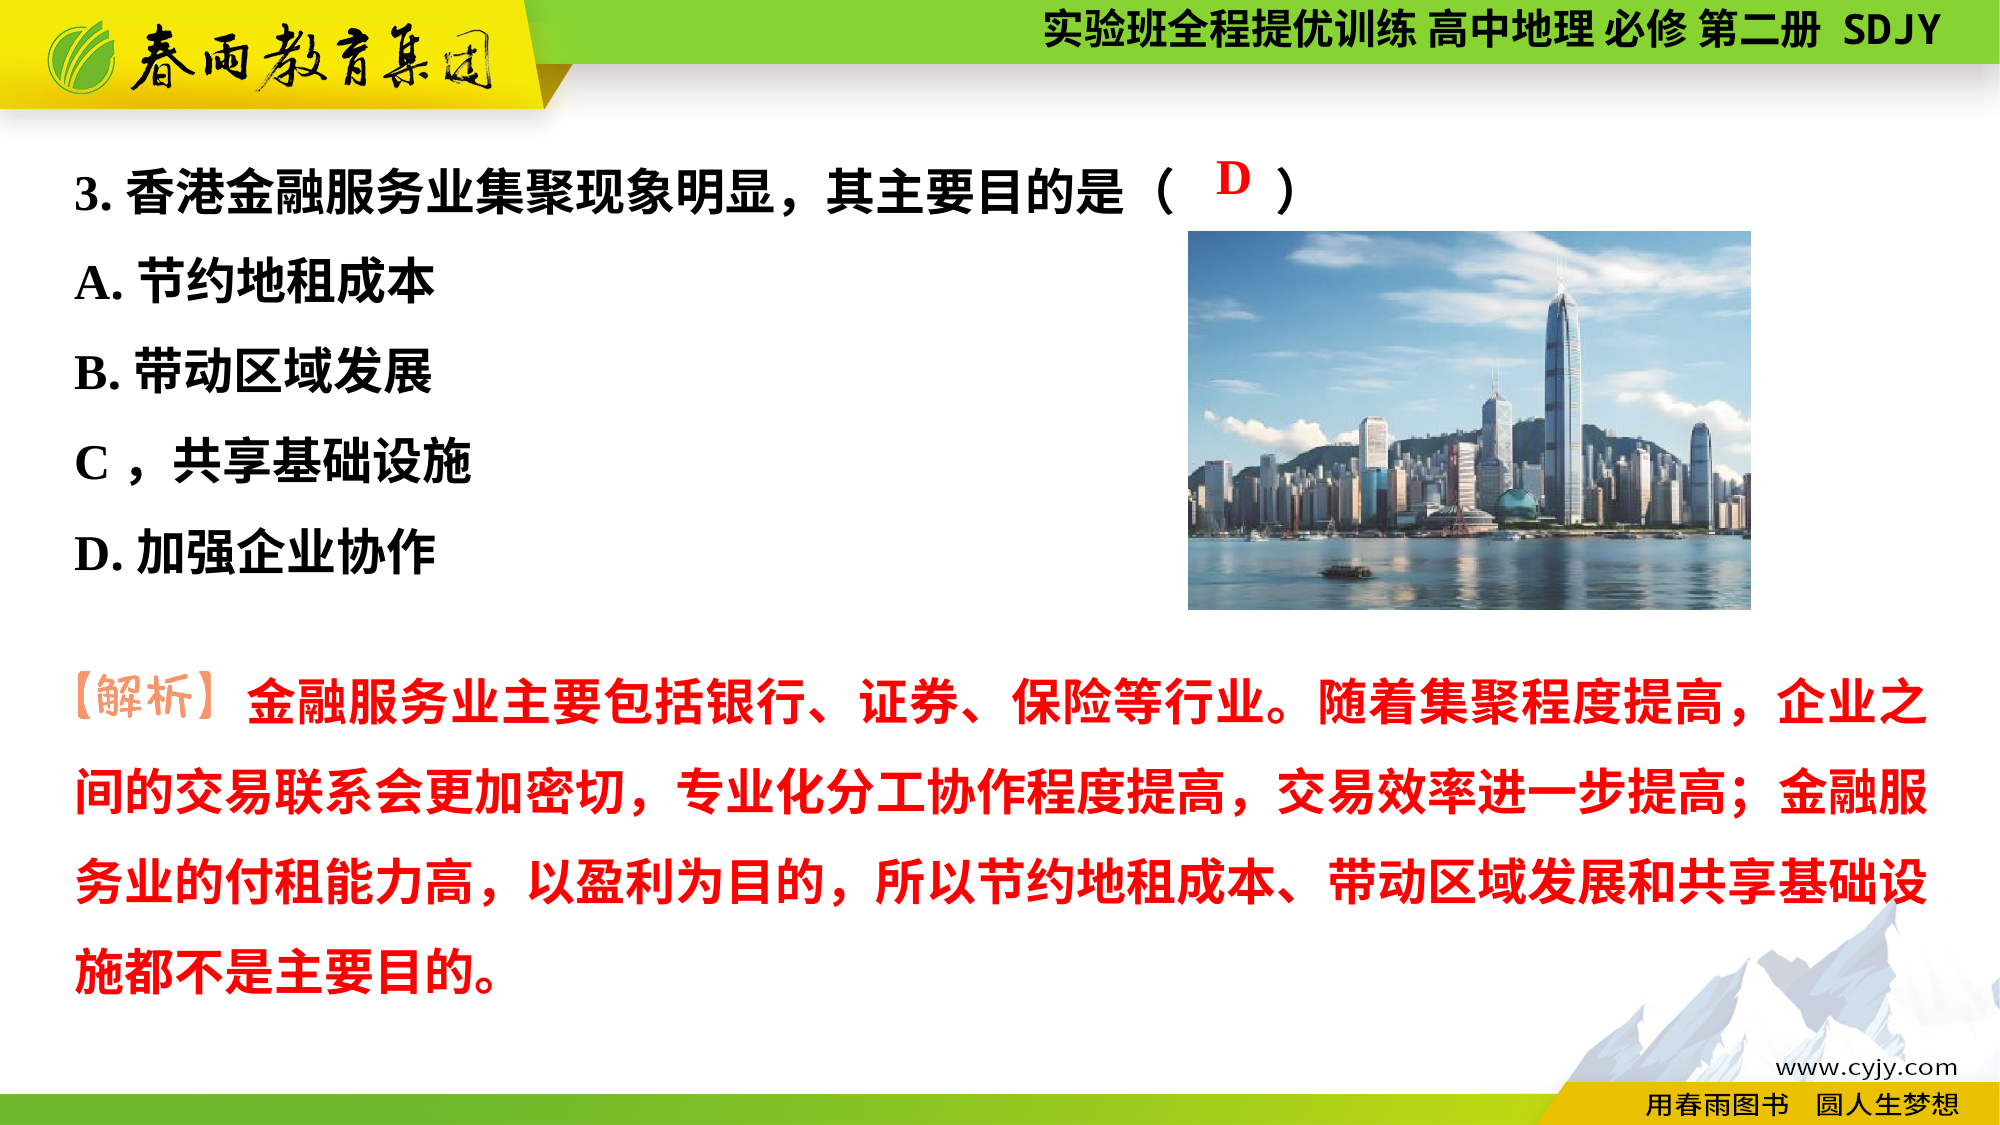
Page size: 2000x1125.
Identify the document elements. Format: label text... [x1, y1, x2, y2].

list 3.香港金融服务业集聚现象明显，其主要目的是（ ） A.节约地租成本 B.带动区域发展 C，共享基础设施 D.加强企业协作 [59, 122, 1944, 592]
picture [0, 0, 2000, 1125]
text_box D [1201, 137, 1267, 212]
text_box 金融服务业主要包括银行、证券、保险等行业。随着集聚程度提高，企业之间的交易联系会更加密切，专业化分工协作程度提高，交易效率进一步提高；金融服务业的付租能力高，以盈利为目的，所以节约地租成本、带动区域发展和共享基础设施都不是主要目的。 [59, 633, 1944, 1009]
